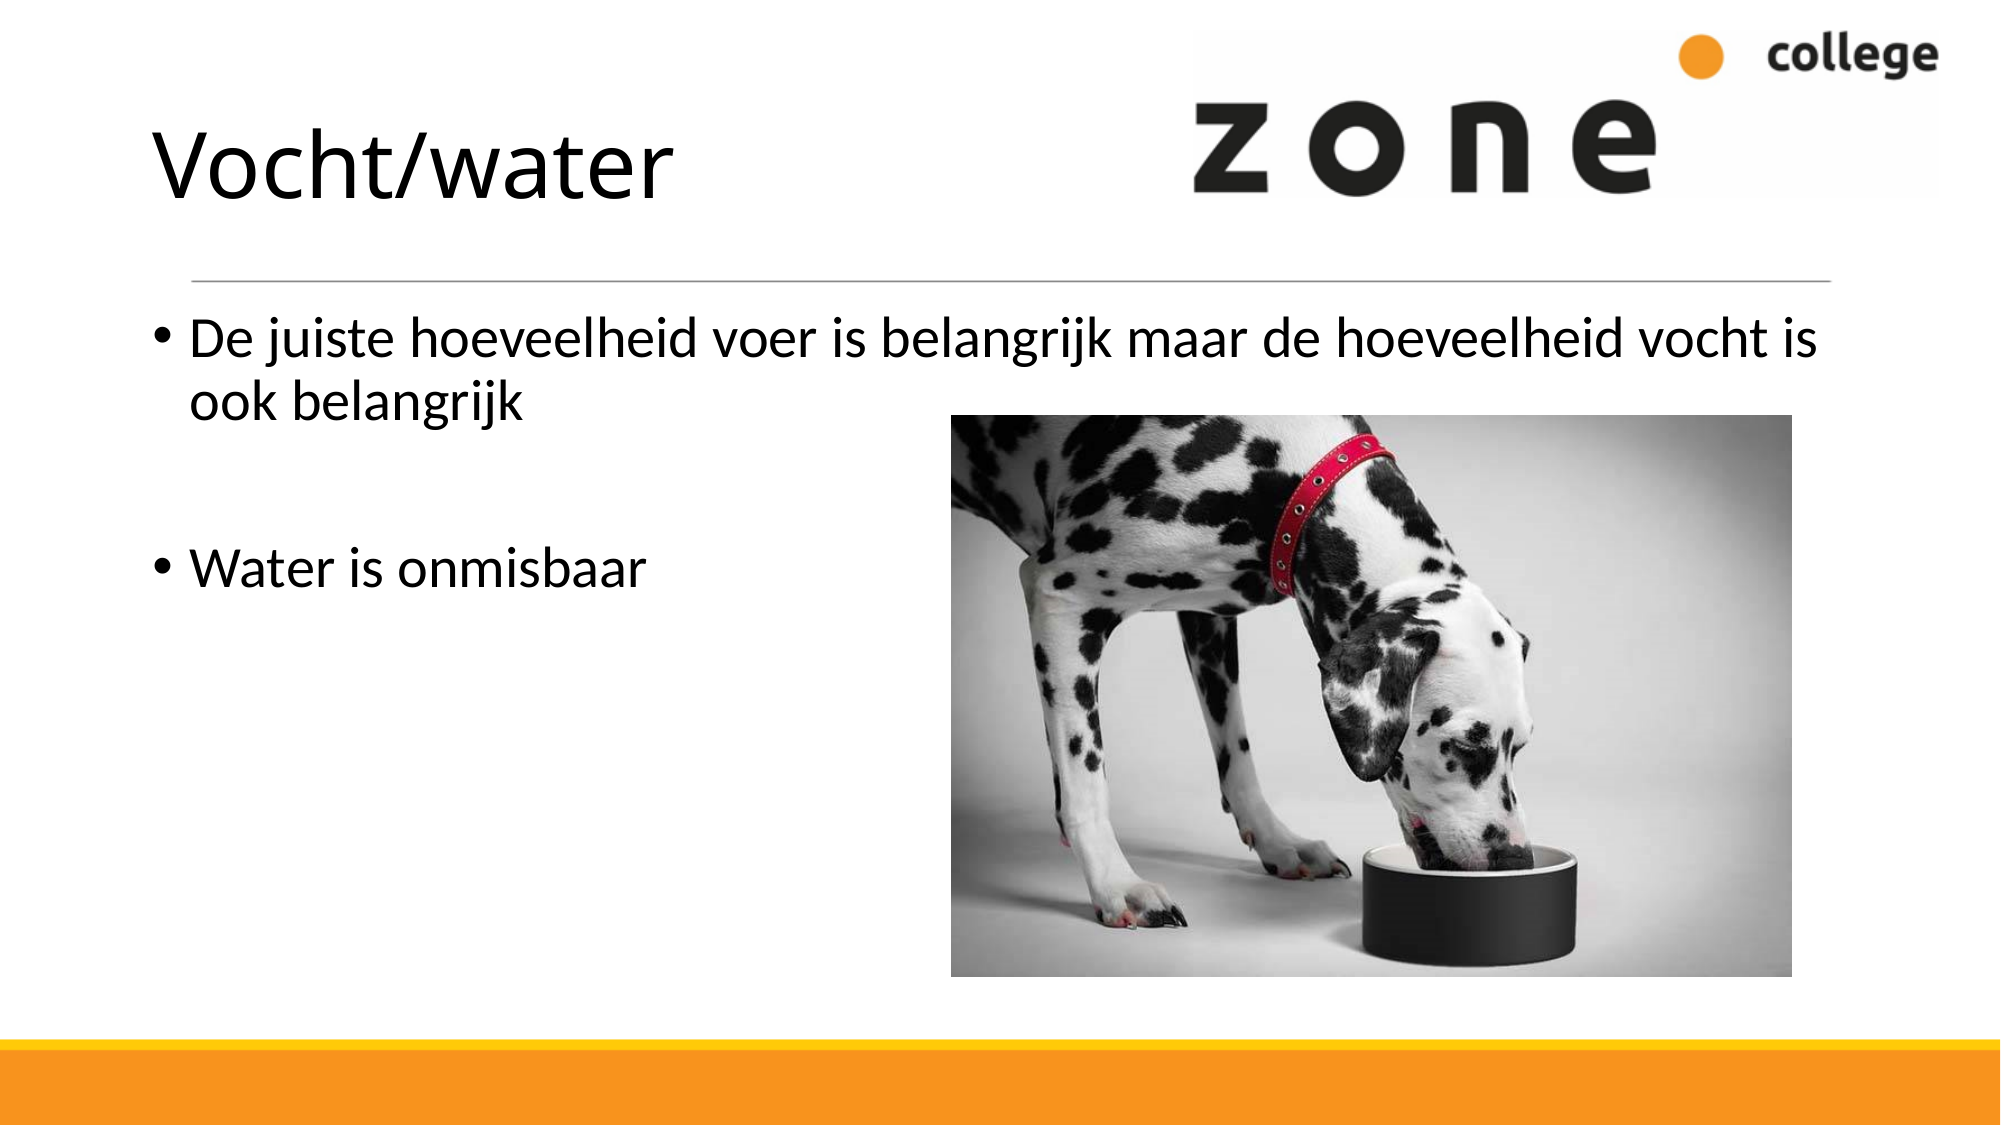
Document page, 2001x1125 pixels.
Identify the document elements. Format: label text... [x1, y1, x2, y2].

list De juiste hoeveelheid voer is belangrijk maar de hoeveelheid vocht is ook belangrijk Water is onmisbaar [137, 299, 1863, 1014]
picture [0, 0, 2001, 1125]
title Vocht/water [137, 59, 1863, 278]
